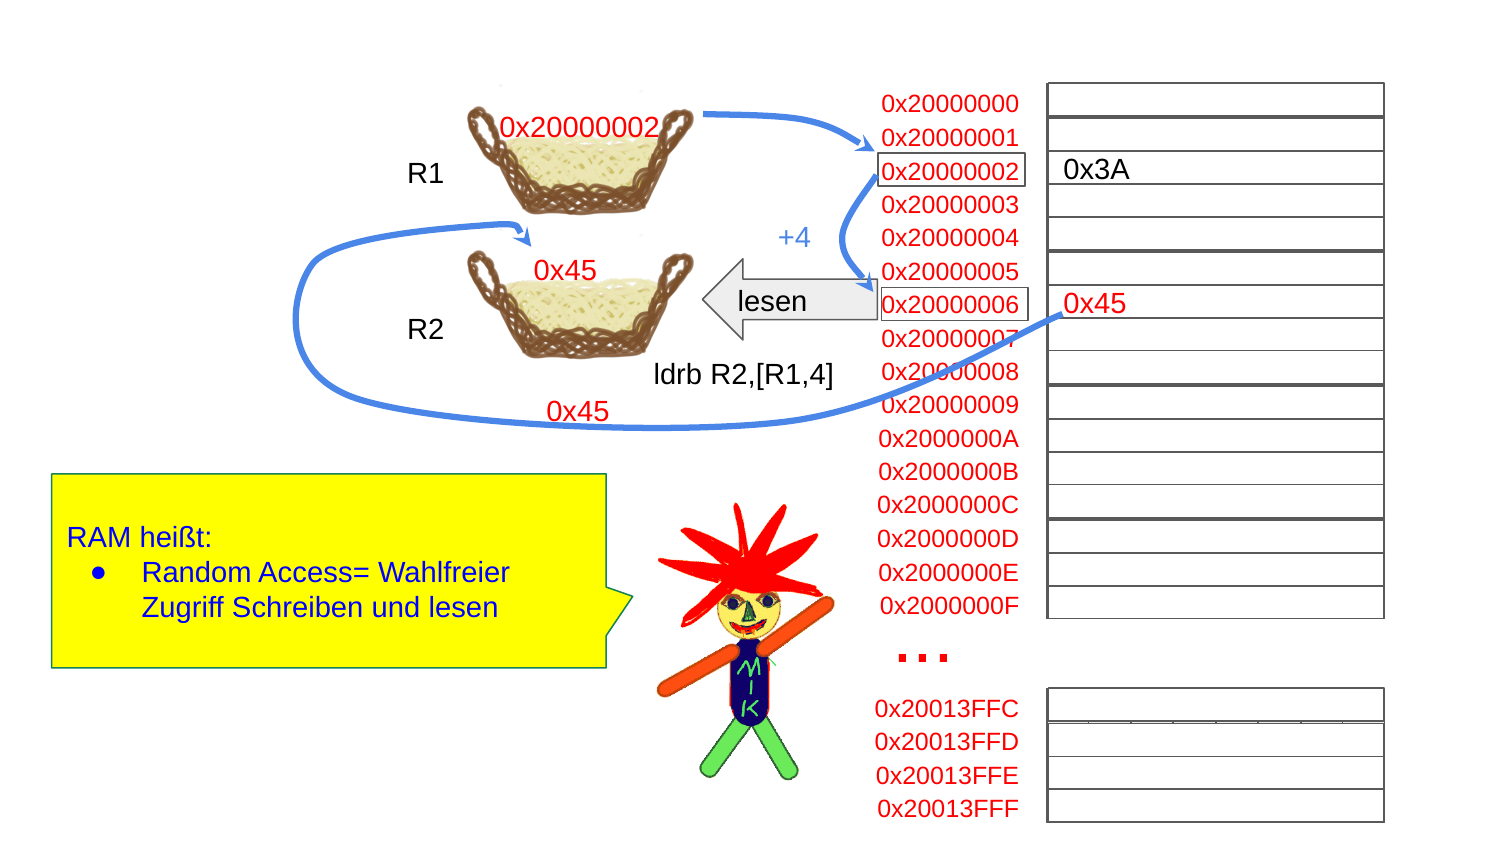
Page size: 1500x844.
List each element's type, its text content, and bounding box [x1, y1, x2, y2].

text_box R1 [392, 139, 437, 192]
text_box [295, 229, 437, 415]
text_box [854, 677, 1385, 834]
text_box [722, 271, 849, 426]
text_box 0x45 [531, 377, 738, 437]
picture [638, 495, 846, 787]
text_box lesen [794, 279, 849, 286]
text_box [854, 72, 1385, 339]
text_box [854, 339, 1043, 496]
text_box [1048, 216, 1385, 350]
text_box ... [877, 638, 1139, 675]
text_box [1048, 687, 1385, 823]
picture [442, 72, 719, 427]
text_box [842, 216, 849, 261]
text_box [722, 114, 849, 146]
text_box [1048, 350, 1385, 484]
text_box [854, 503, 1385, 630]
text_box lesen [730, 258, 743, 273]
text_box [1048, 484, 1385, 619]
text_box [1048, 82, 1385, 216]
text_box +4 [762, 203, 842, 264]
text_box RAM heißt: Random Access= Wahlfreier Zugriff Schreiben und lesen [51, 473, 633, 668]
